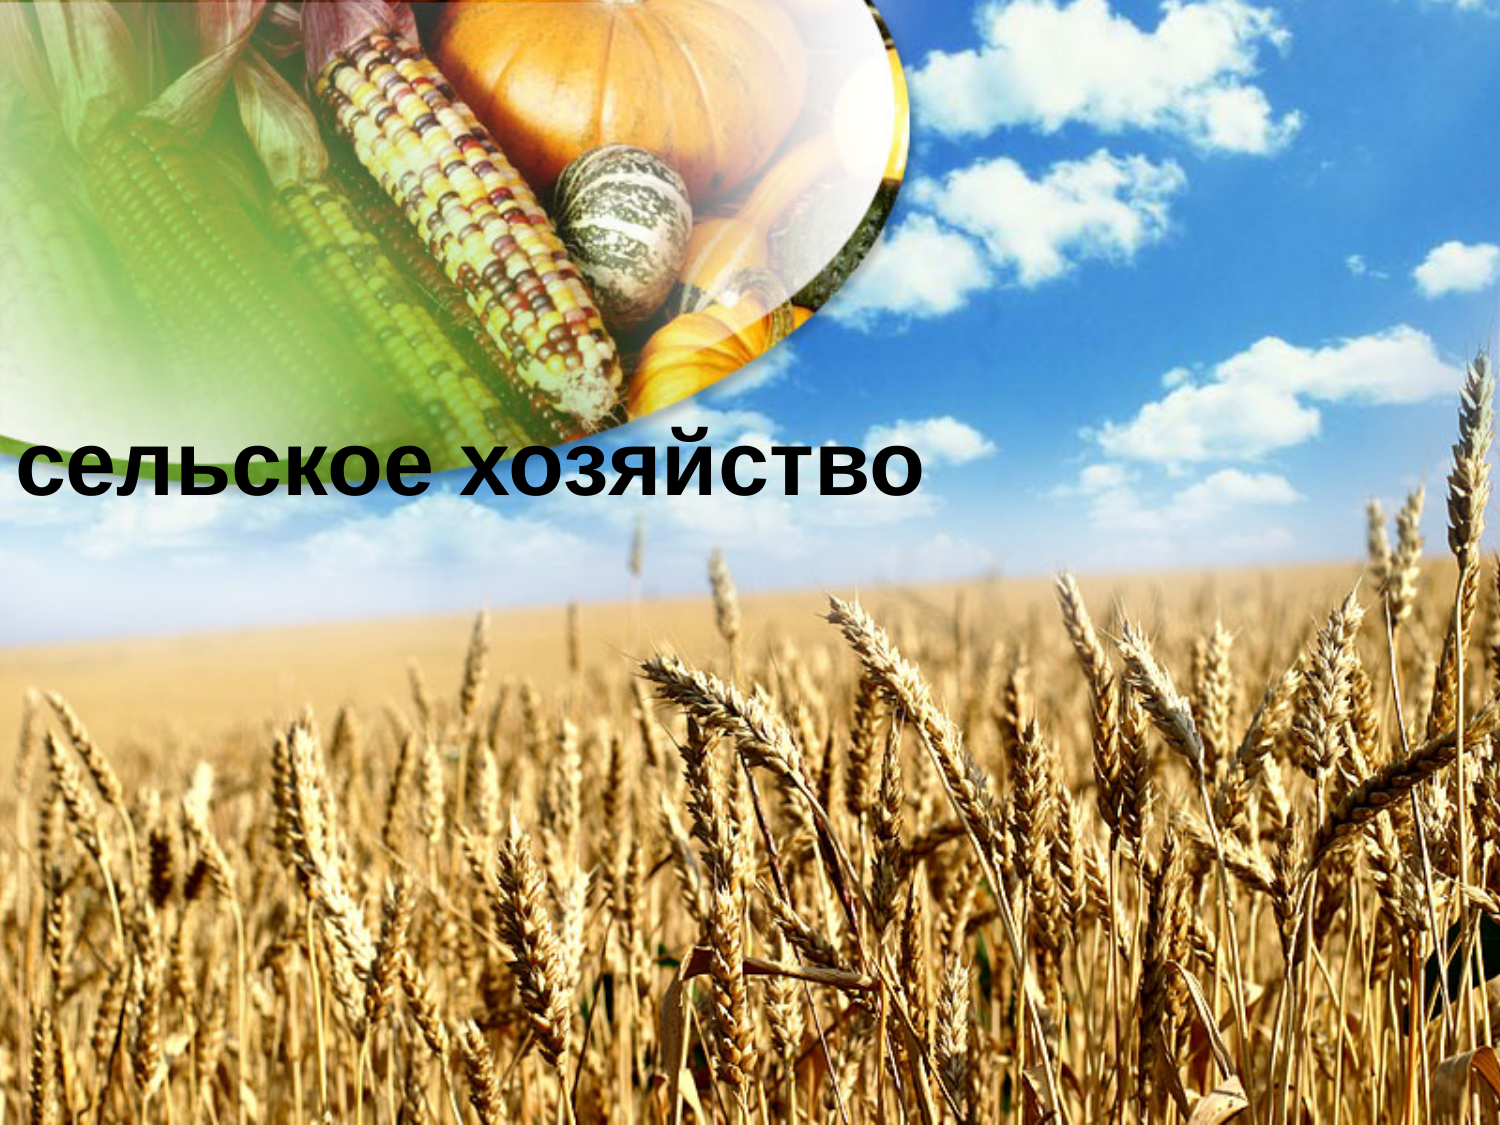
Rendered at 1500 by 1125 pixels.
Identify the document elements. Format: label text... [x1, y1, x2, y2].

picture [0, 0, 1500, 1125]
title сельское хозяйство [0, 363, 1388, 565]
